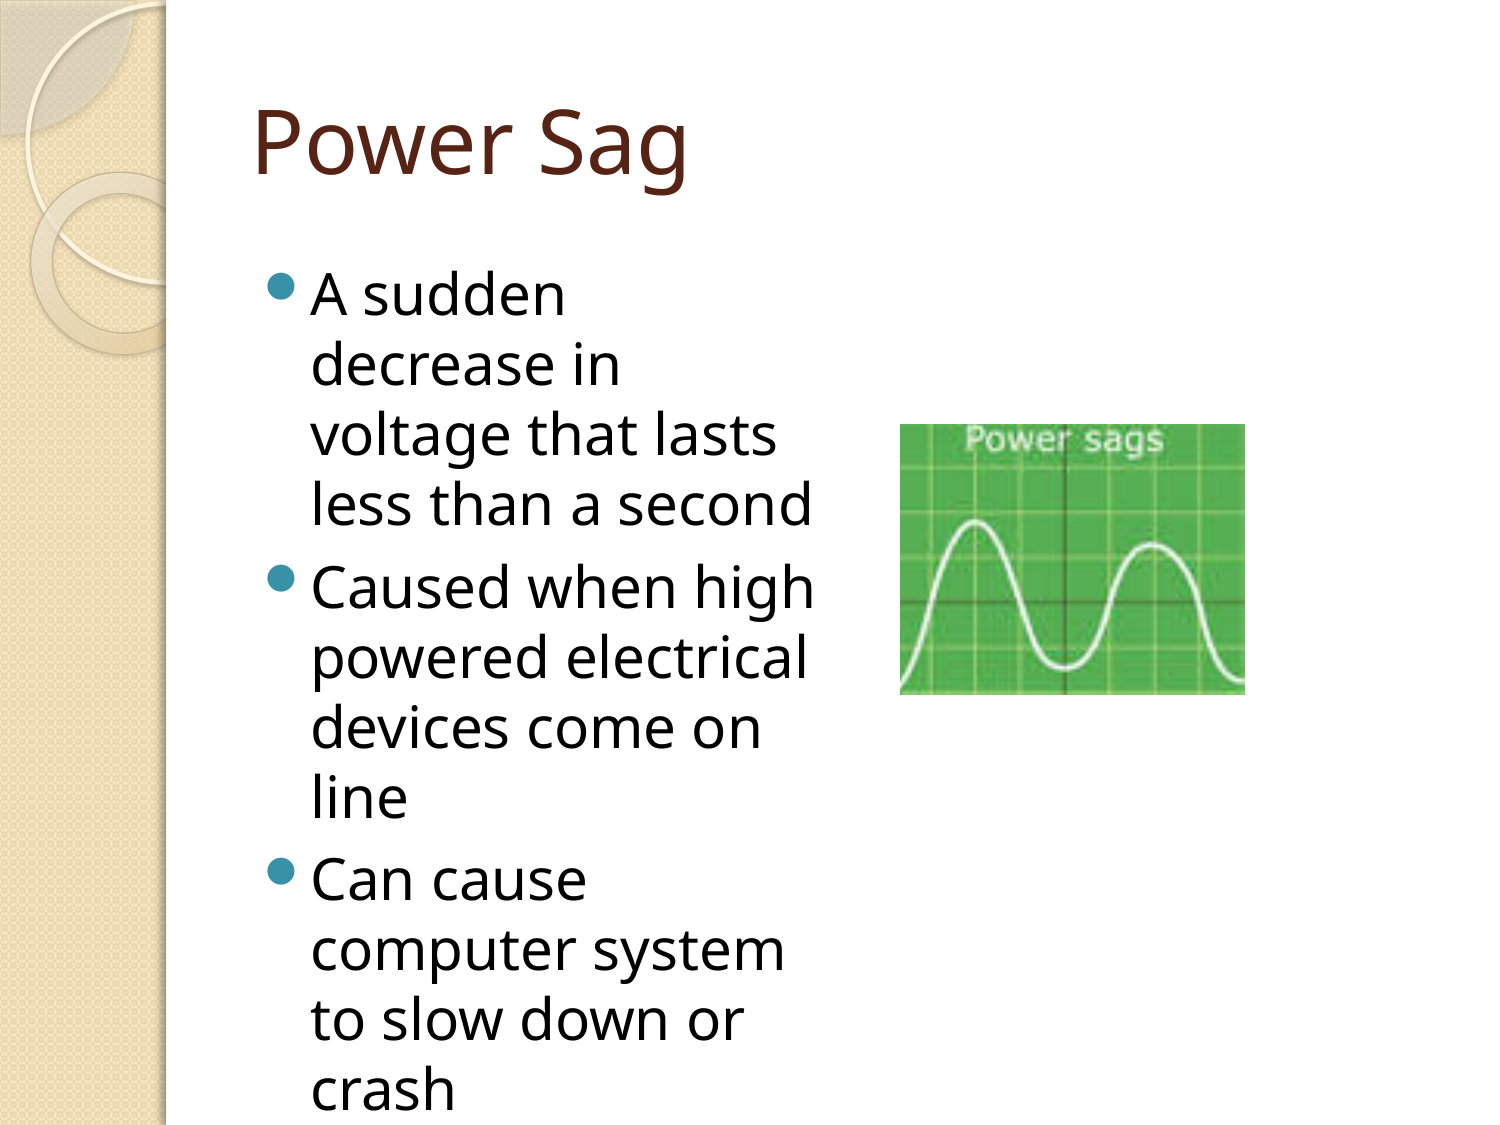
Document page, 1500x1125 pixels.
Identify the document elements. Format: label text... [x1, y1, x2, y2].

list A sudden decrease in voltage that lasts less than a second Caused when high powered electrical devices come on line Can cause computer system to slow down or crash [235, 249, 836, 1015]
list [899, 424, 1245, 696]
title Power Sag [235, 45, 1466, 233]
